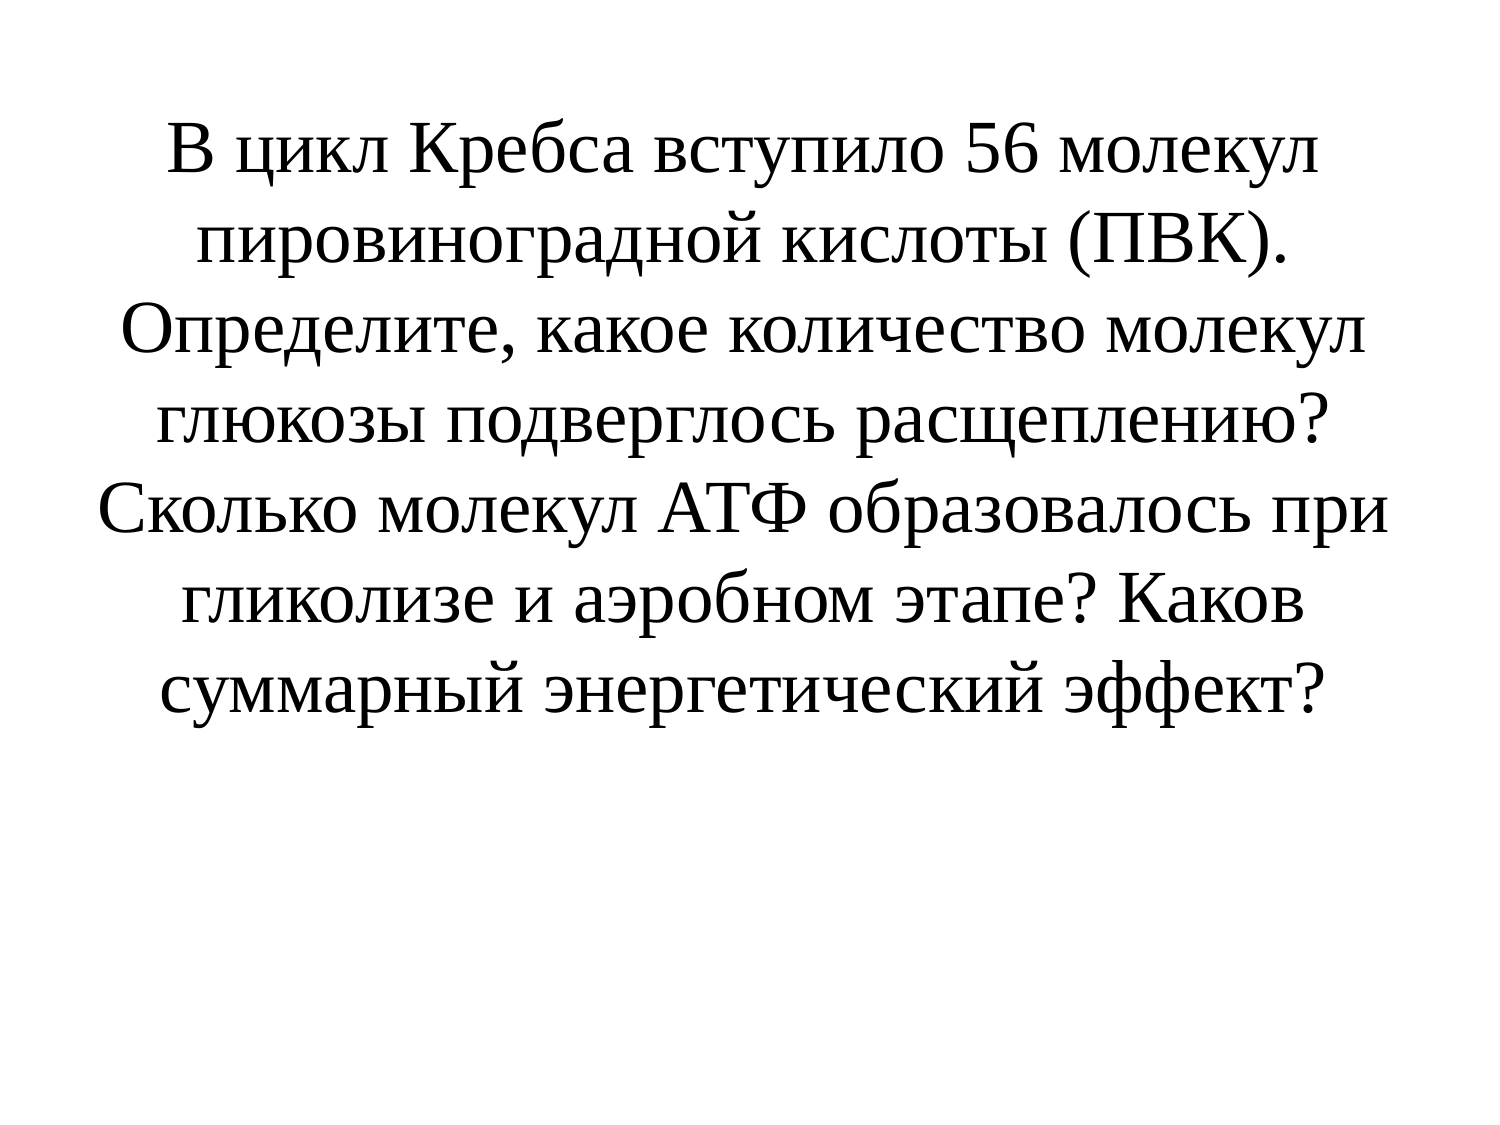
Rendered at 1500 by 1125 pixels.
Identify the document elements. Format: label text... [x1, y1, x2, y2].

text_box В цикл Кребса вступило 56 молекул пировиноградной кислоты (ПВК). Определите, какое количество молекул глюкозы подверглось расщеплению? Сколько молекул АТФ образовалось при гликолизе и аэробном этапе? Каков суммарный энергетический эффект? [41, 89, 1447, 735]
